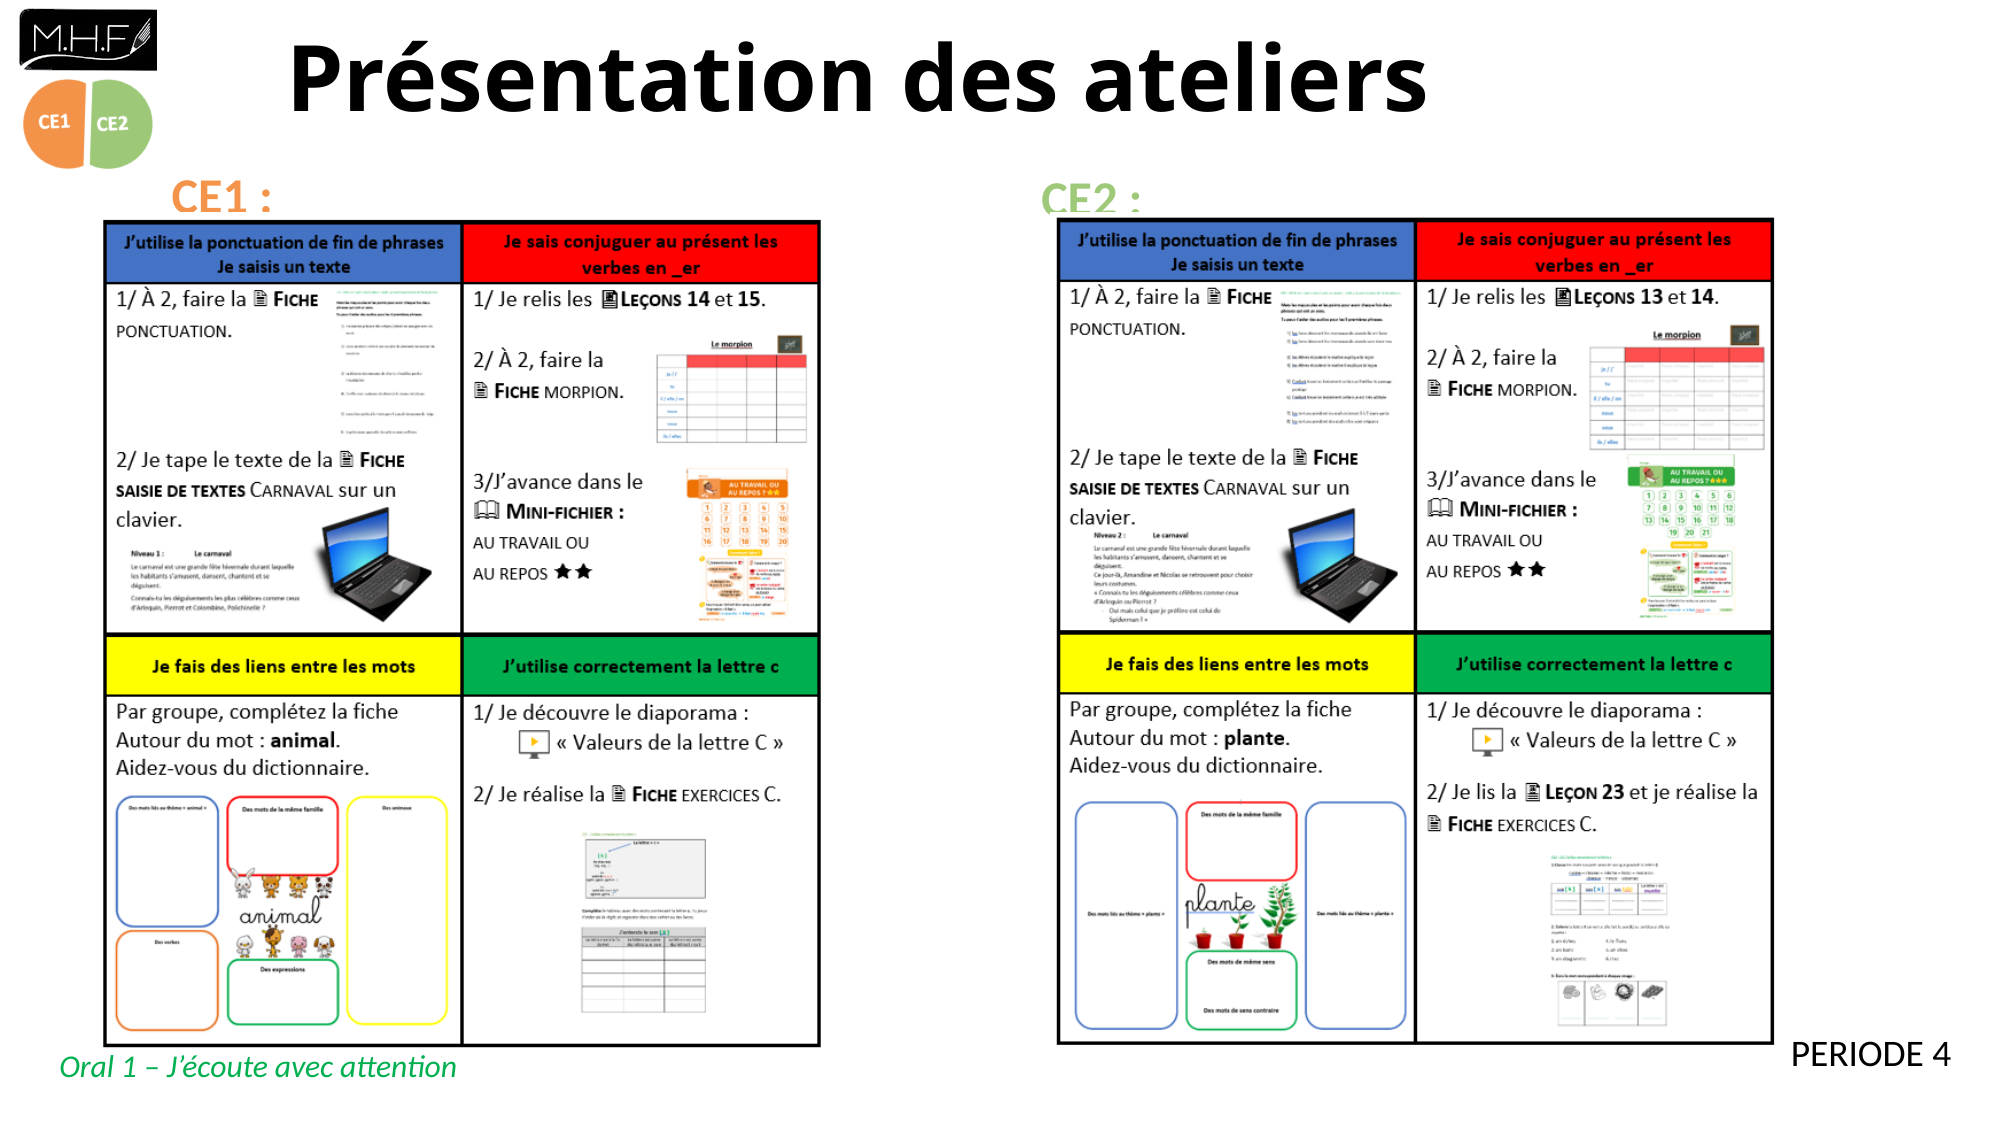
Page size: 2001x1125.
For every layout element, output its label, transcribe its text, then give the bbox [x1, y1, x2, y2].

title Présentation des ateliers [271, 7, 1818, 156]
picture [93, 212, 830, 1053]
text_box PERIODE 4 [1362, 1021, 1967, 1082]
text_box Oral 1 – J’écoute avec attention [44, 1038, 1346, 1092]
picture [1049, 212, 1781, 1053]
text_box CE2 : [1026, 155, 1923, 234]
text_box CE1 : [156, 155, 807, 212]
picture [1, 7, 177, 207]
